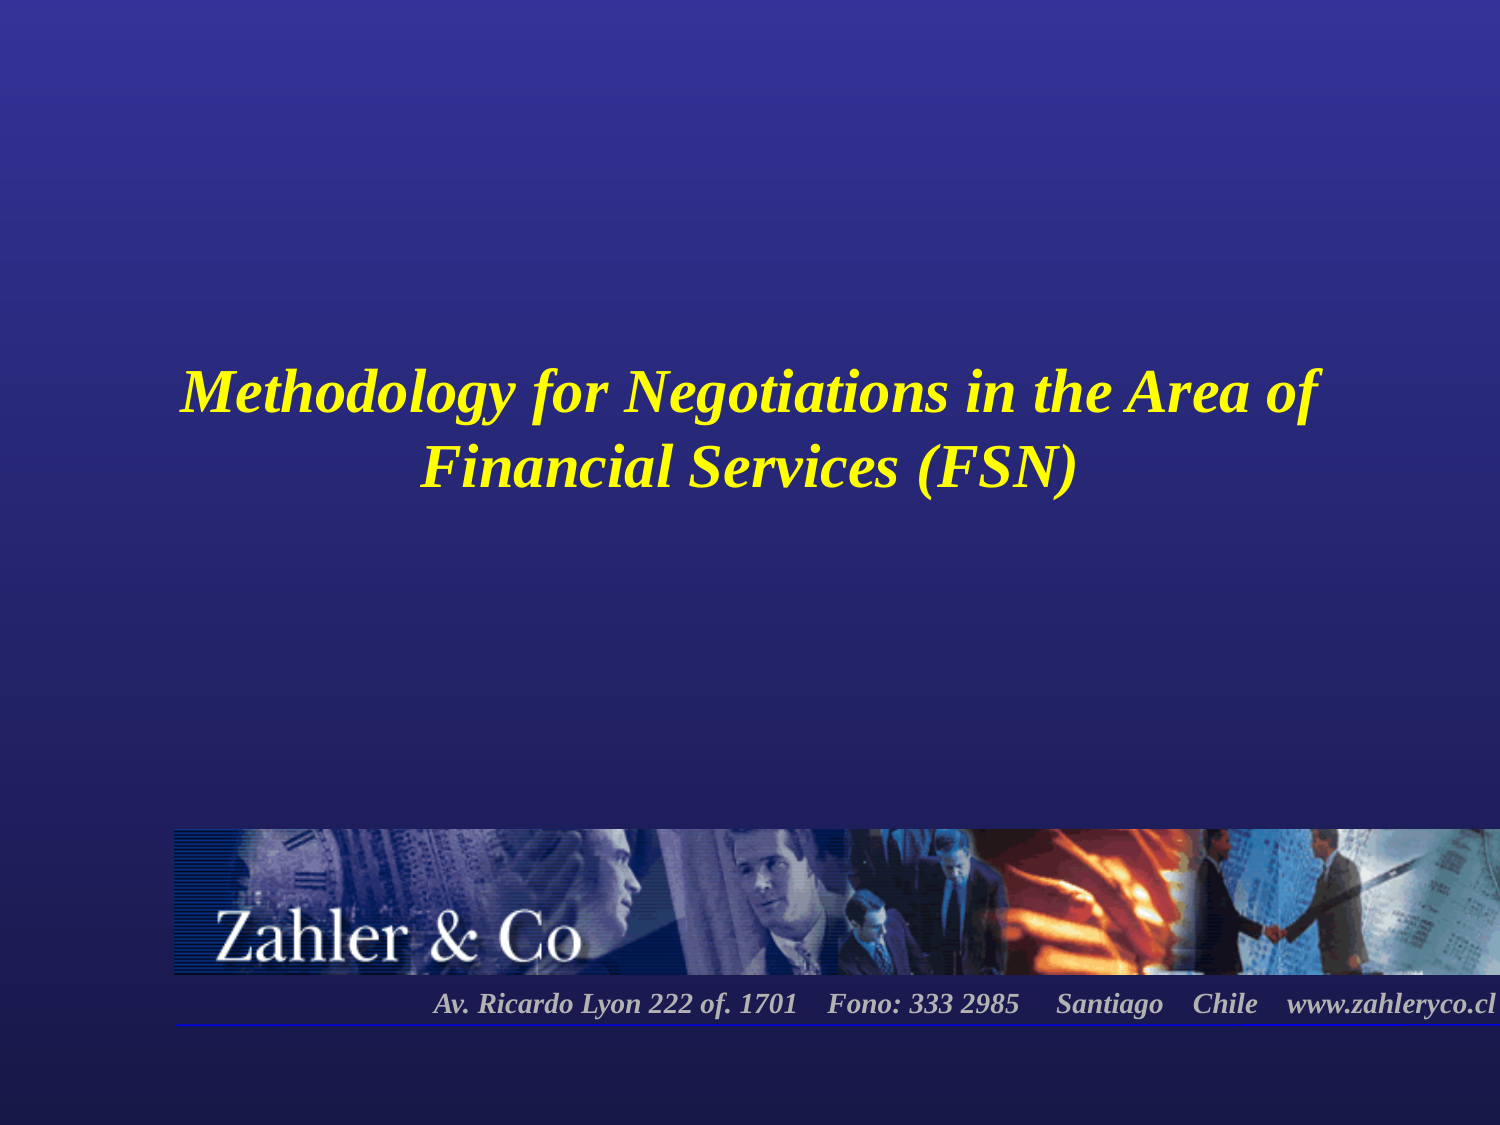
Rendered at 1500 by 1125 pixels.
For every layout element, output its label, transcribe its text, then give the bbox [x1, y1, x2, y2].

picture [174, 829, 1500, 976]
text_box Methodology for Negotiations in the Area of Financial Services (FSN) [123, 349, 1376, 500]
text_box Av. Ricardo Lyon 222 of. 1701 Fono: 333 2985 Santiago Chile www.zahleryco.cl [418, 985, 1500, 1027]
